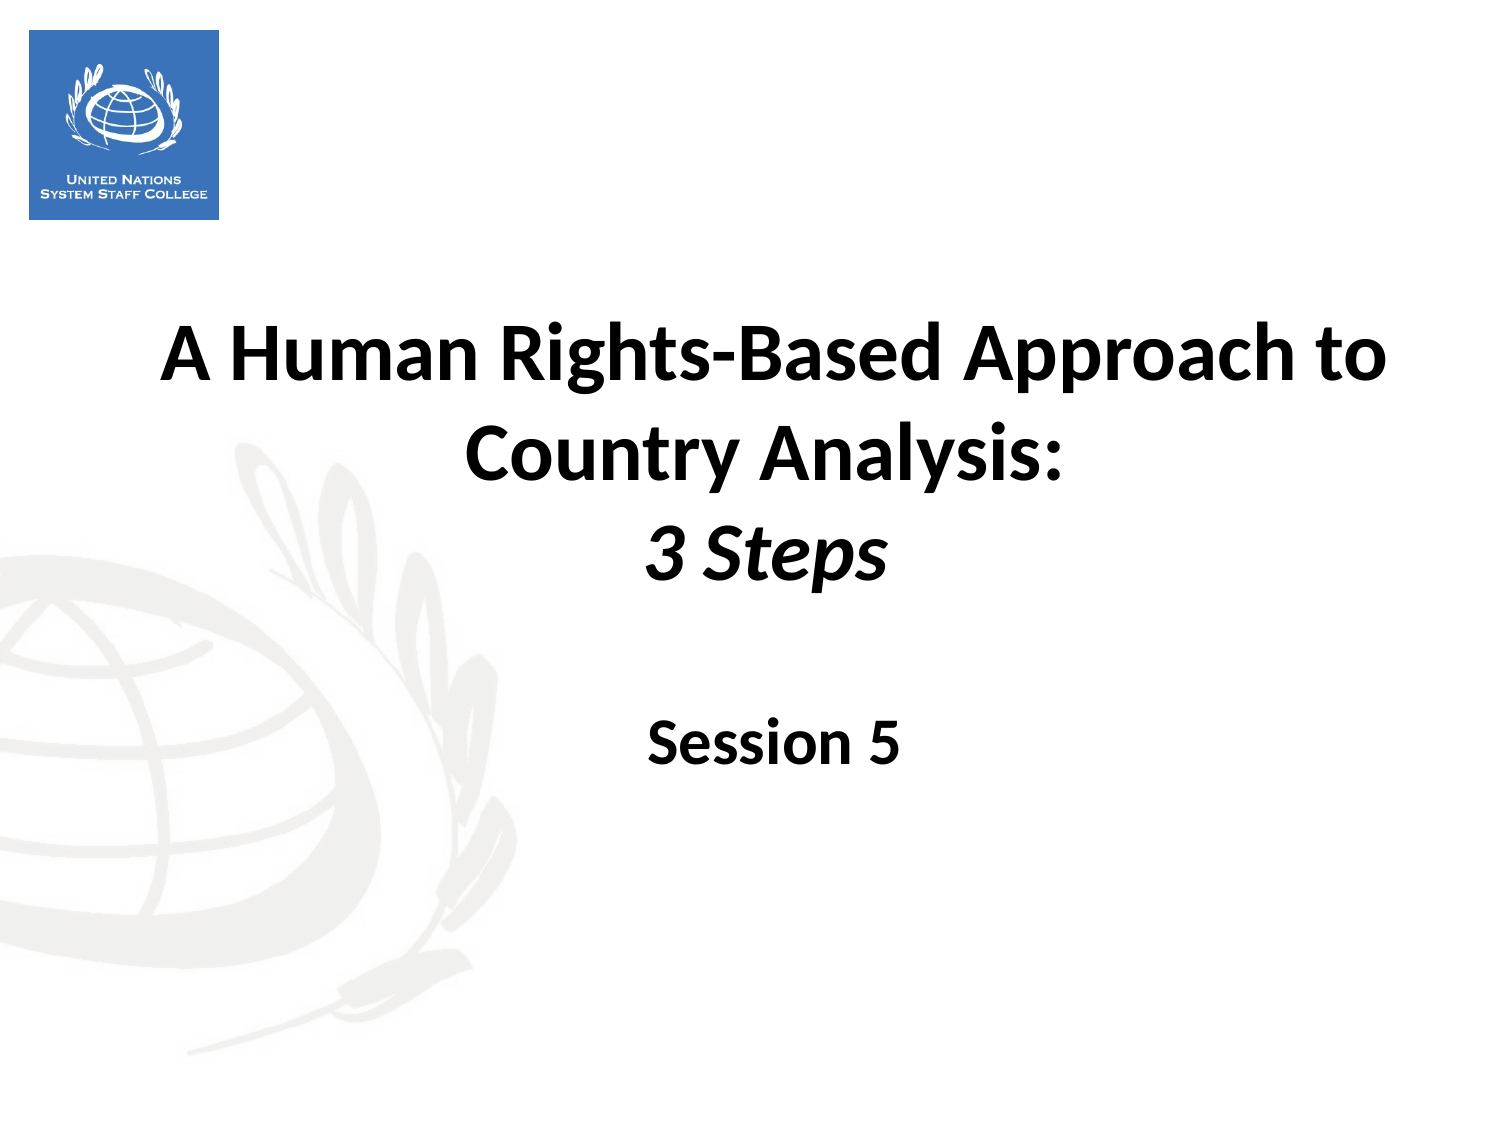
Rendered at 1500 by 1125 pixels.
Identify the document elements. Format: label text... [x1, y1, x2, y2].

title A Human Rights-Based Approach to Country Analysis: 3 Steps Session 5 [137, 249, 1413, 826]
picture [29, 30, 219, 220]
